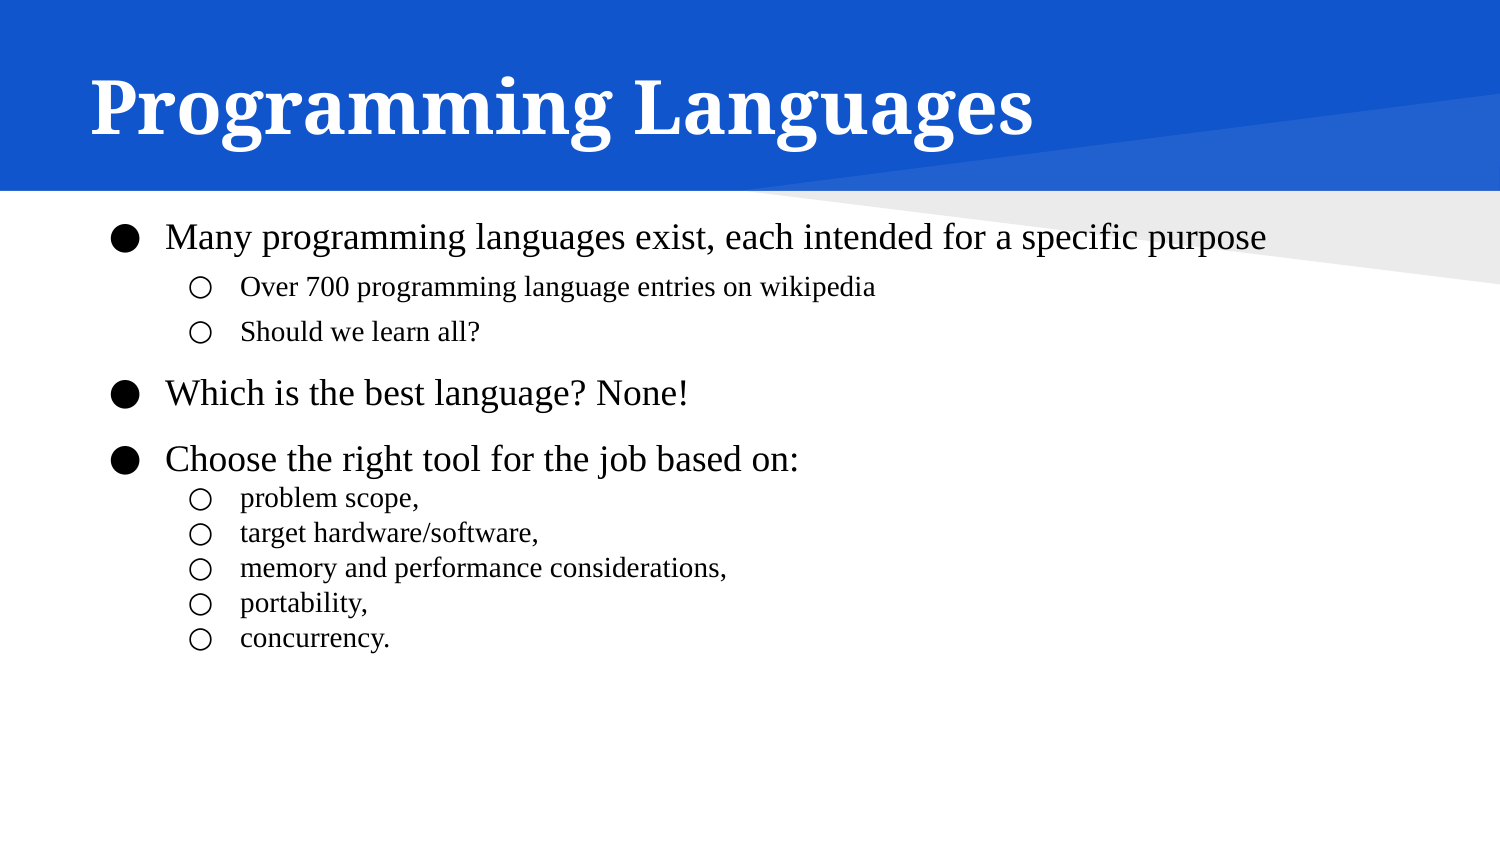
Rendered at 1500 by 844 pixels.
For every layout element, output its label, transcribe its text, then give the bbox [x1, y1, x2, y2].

list Many programming languages exist, each intended for a specific purpose Over 700 programming language entries on wikipedia Should we learn all? Which is the best language? None! Choose the right tool for the job based on: problem scope, target hardware/software, memory and performance considerations, portability, concurrency. [75, 196, 1425, 808]
title Programming Languages [75, 33, 1425, 175]
